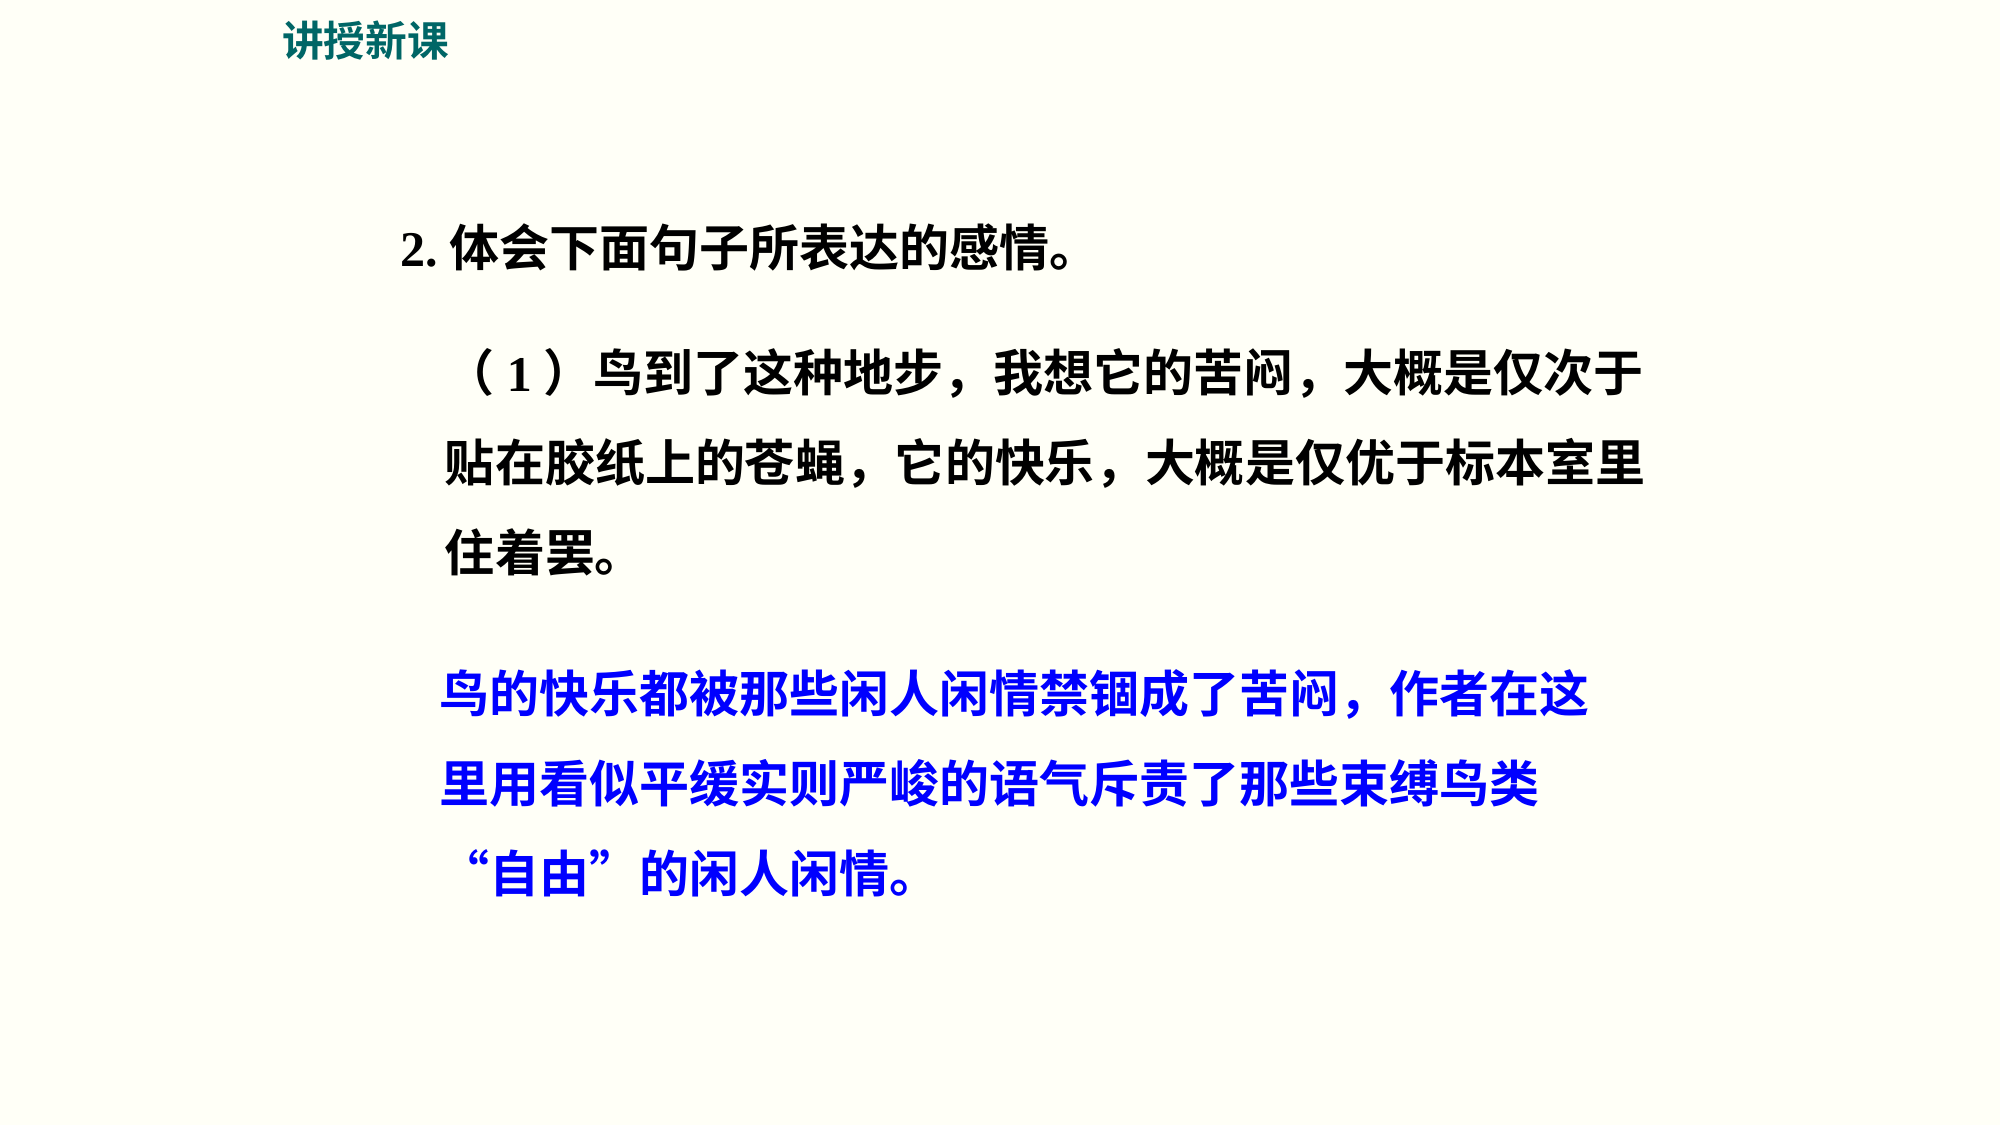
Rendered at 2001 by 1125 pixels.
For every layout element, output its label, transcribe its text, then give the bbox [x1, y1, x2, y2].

text_box 2.体会下面句子所表达的感情。 [385, 208, 1219, 284]
text_box 讲授新课 [267, 7, 480, 73]
text_box 鸟的快乐都被那些闲人闲情禁锢成了苦闷，作者在这里用看似平缓实则严峻的语气斥责了那些束缚鸟类“自由”的闲人闲情。 [424, 625, 1636, 910]
text_box （1）鸟到了这种地步，我想它的苦闷，大概是仅次于贴在胶纸上的苍蝇，它的快乐，大概是仅优于标本室里住着罢。 [430, 303, 1669, 589]
